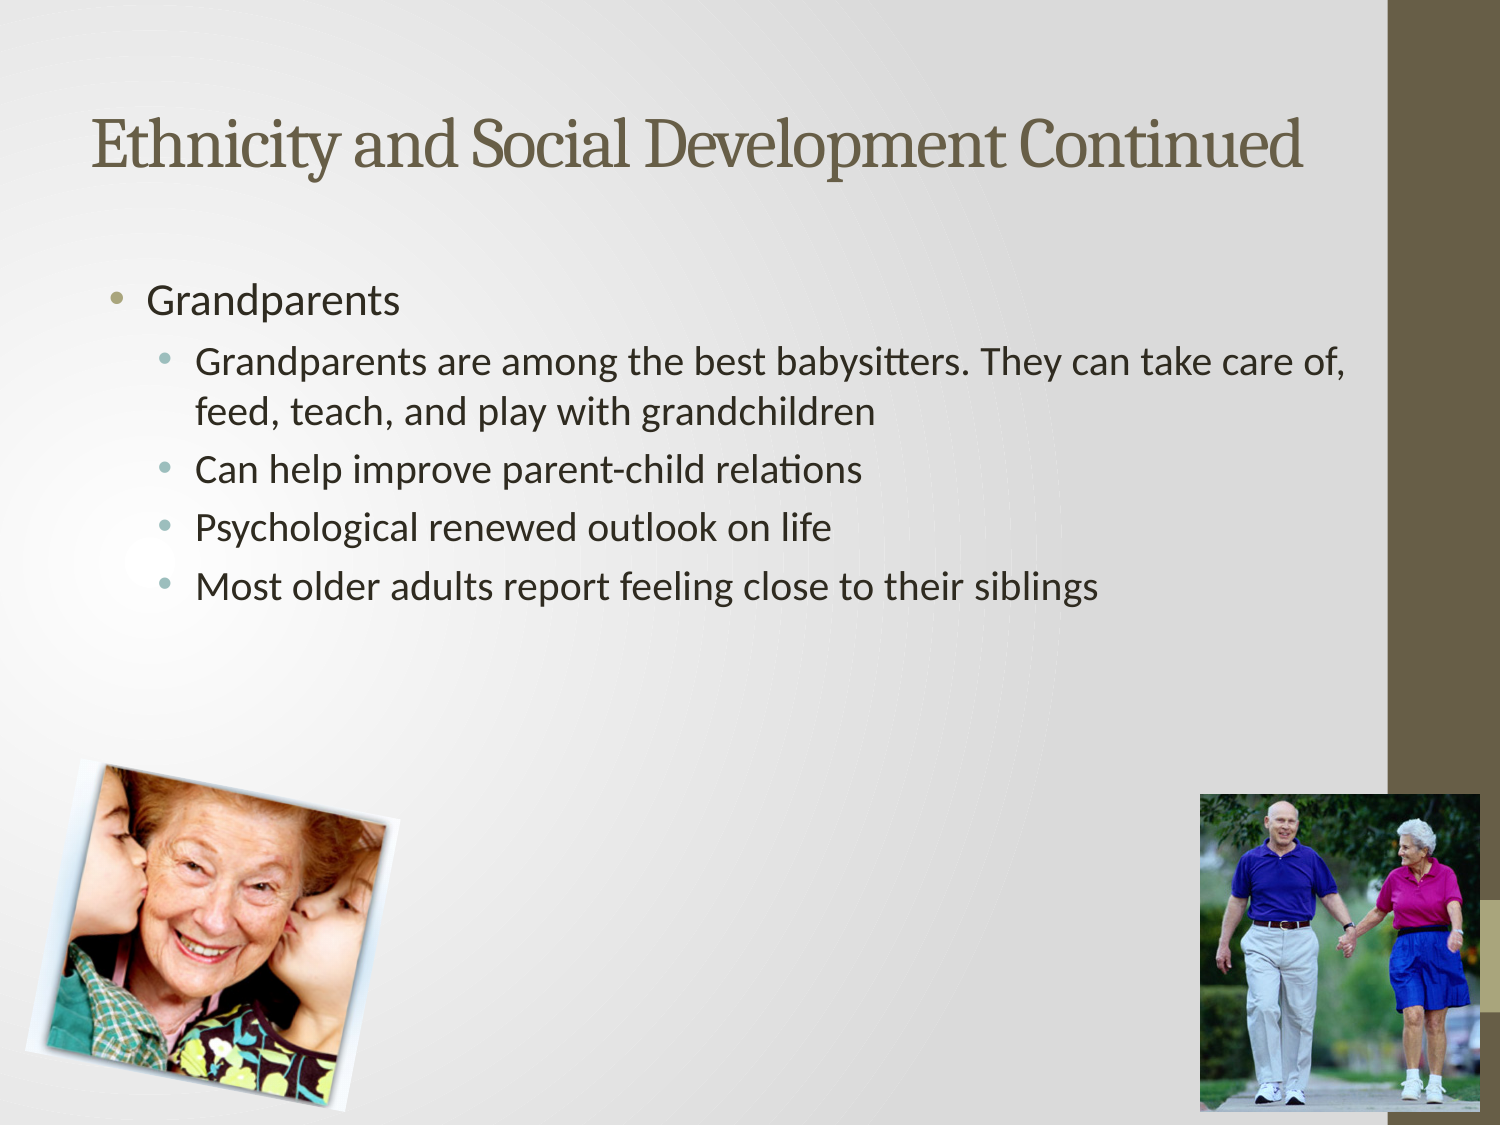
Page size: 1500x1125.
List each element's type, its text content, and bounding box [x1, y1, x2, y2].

title Ethnicity and Social Development Continued [75, 45, 1325, 233]
picture [24, 758, 401, 1112]
list Grandparents Grandparents are among the best babysitters. They can take care of, feed, teach, and play with grandchildren Can help improve parent-child relations Psychological renewed outlook on life Most older adults report feeling close to their siblings [75, 262, 1425, 1005]
picture [1199, 794, 1481, 1113]
